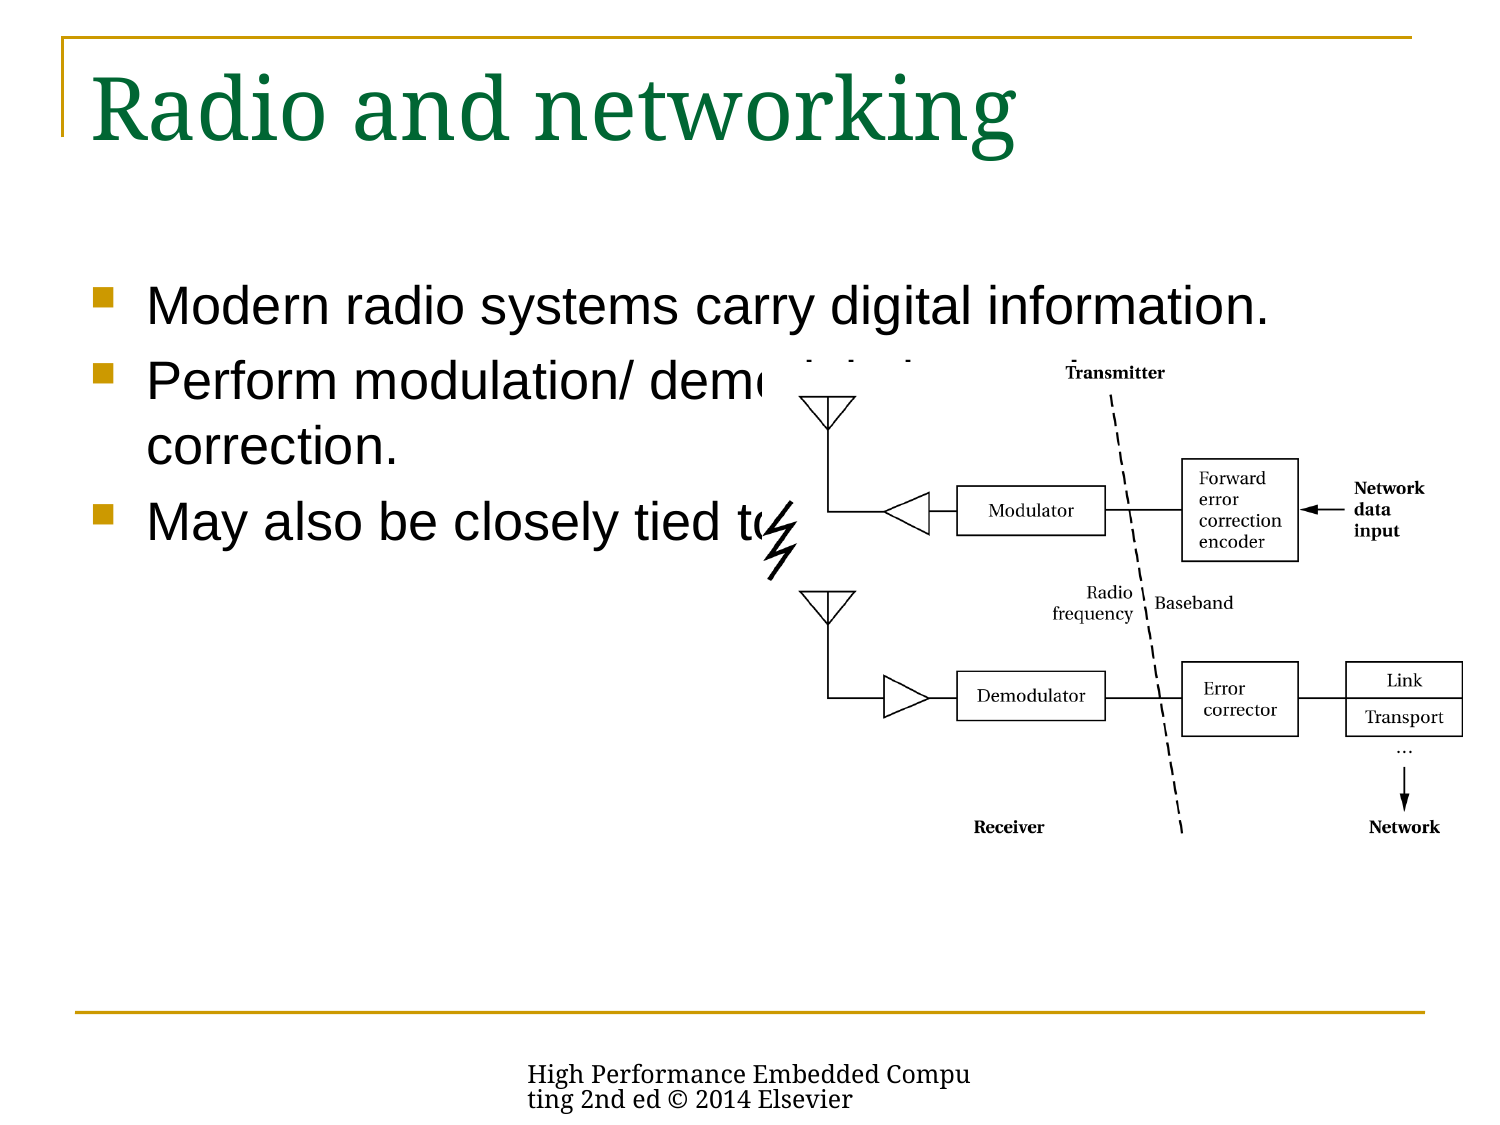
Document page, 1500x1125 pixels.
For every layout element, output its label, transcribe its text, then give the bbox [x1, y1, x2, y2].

title Radio and networking [75, 45, 1425, 233]
footer High Performance Embedded Computing 2nd ed © 2014 Elsevier [512, 1025, 988, 1100]
list Modern radio systems carry digital information. Perform modulation/ demodulation and error correction. May also be closely tied to a networking stack. [75, 262, 1425, 1006]
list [762, 362, 1464, 837]
